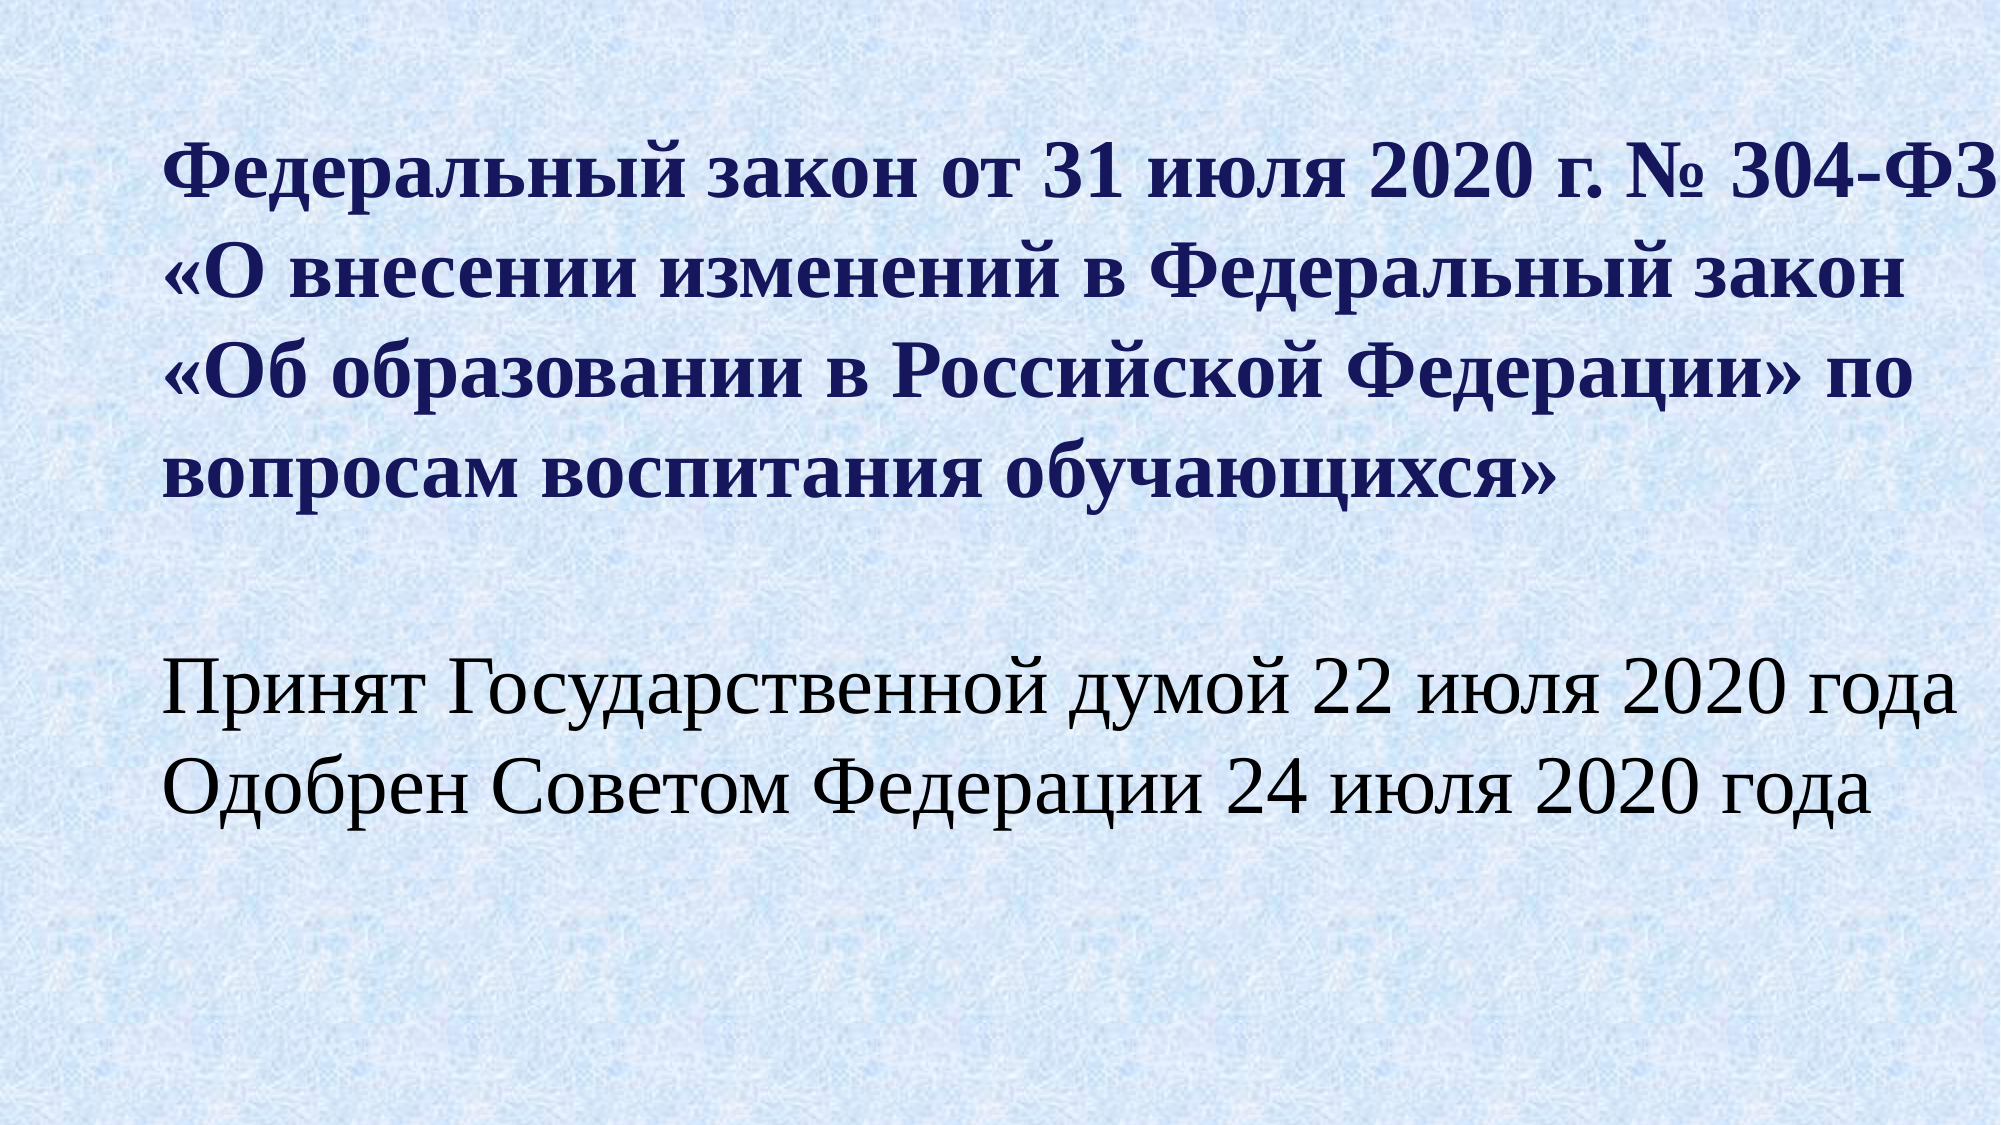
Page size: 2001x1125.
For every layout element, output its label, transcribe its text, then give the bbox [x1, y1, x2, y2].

list Федеральный закон от 31 июля 2020 г. № 304-ФЗ «О внесении изменений в Федеральный закон «Об образовании в Российской Федерации» по вопросам воспитания обучающихся» Принят Государственной думой 22 июля 2020 года Одобрен Советом Федерации 24 июля 2020 года [145, 267, 2000, 839]
picture [0, 0, 2001, 1125]
